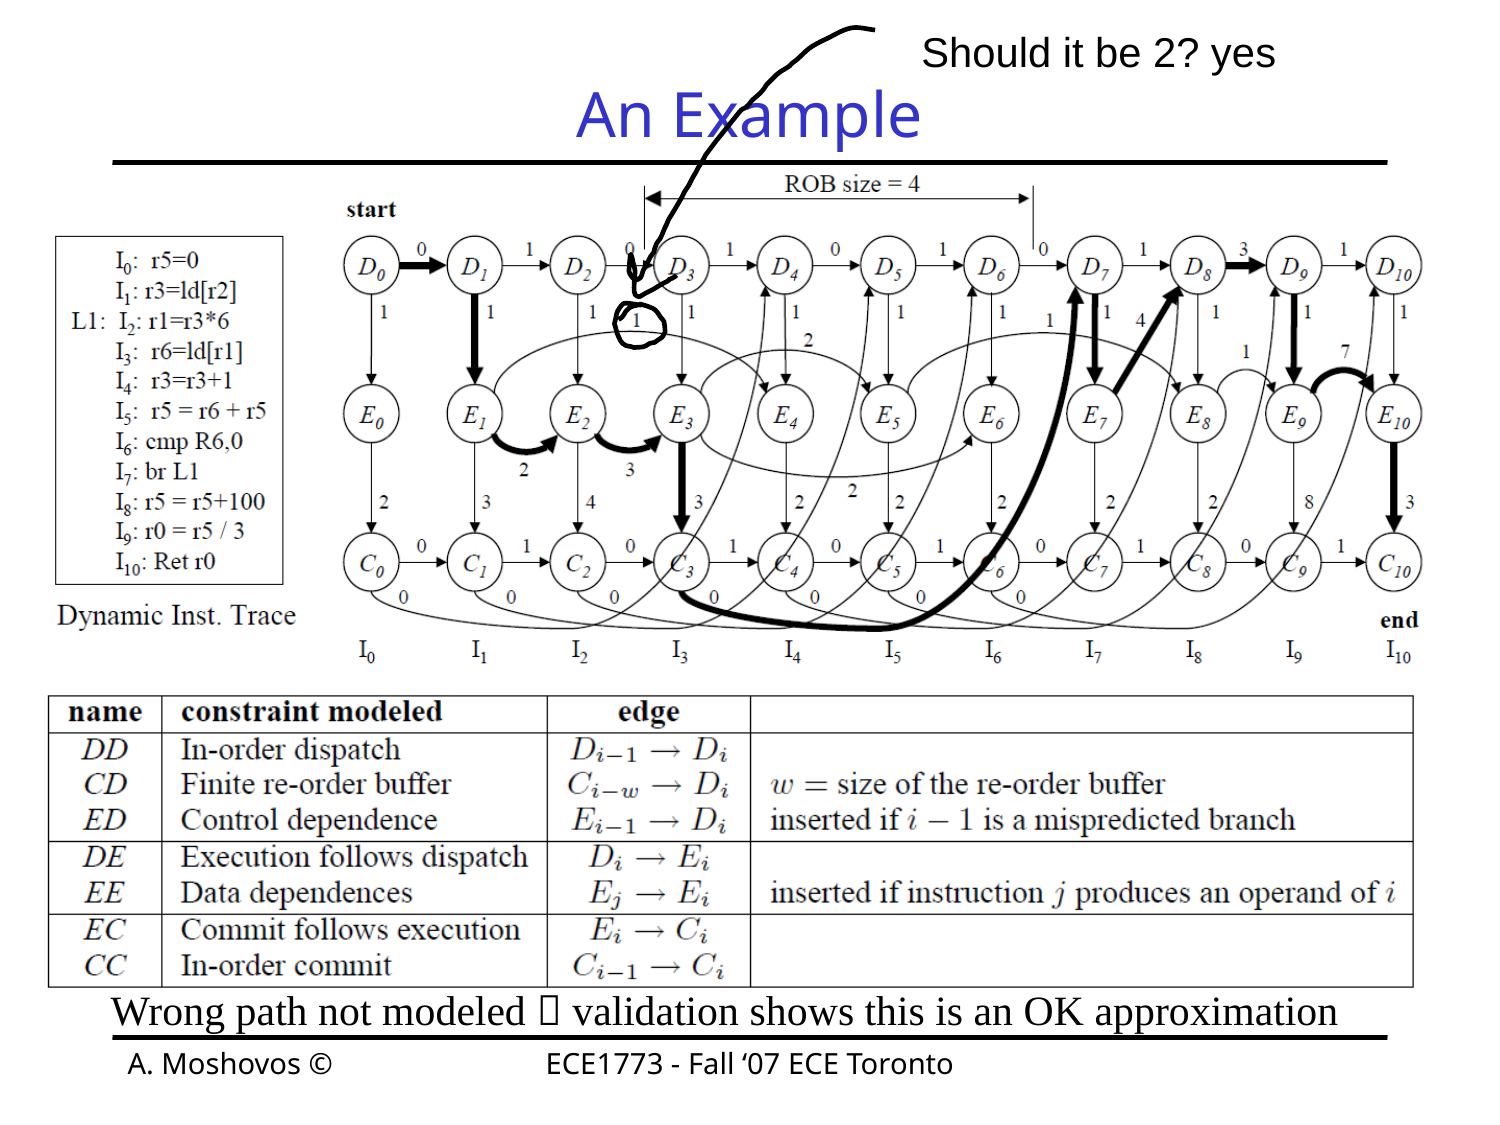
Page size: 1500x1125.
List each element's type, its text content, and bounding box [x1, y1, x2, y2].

text_box Should it be 2? yes [906, 18, 1292, 84]
title An Example [769, 62, 1388, 163]
footer ECE1773 - Fall ‘07 ECE Toronto [487, 1042, 1013, 1101]
picture [1, 169, 1487, 1015]
slide_number A. Moshovos © [112, 1042, 426, 1101]
title An Example [112, 62, 792, 163]
text_box Wrong path not modeled  validation shows this is an OK approximation [95, 1024, 1355, 1042]
text_box [698, 27, 876, 168]
